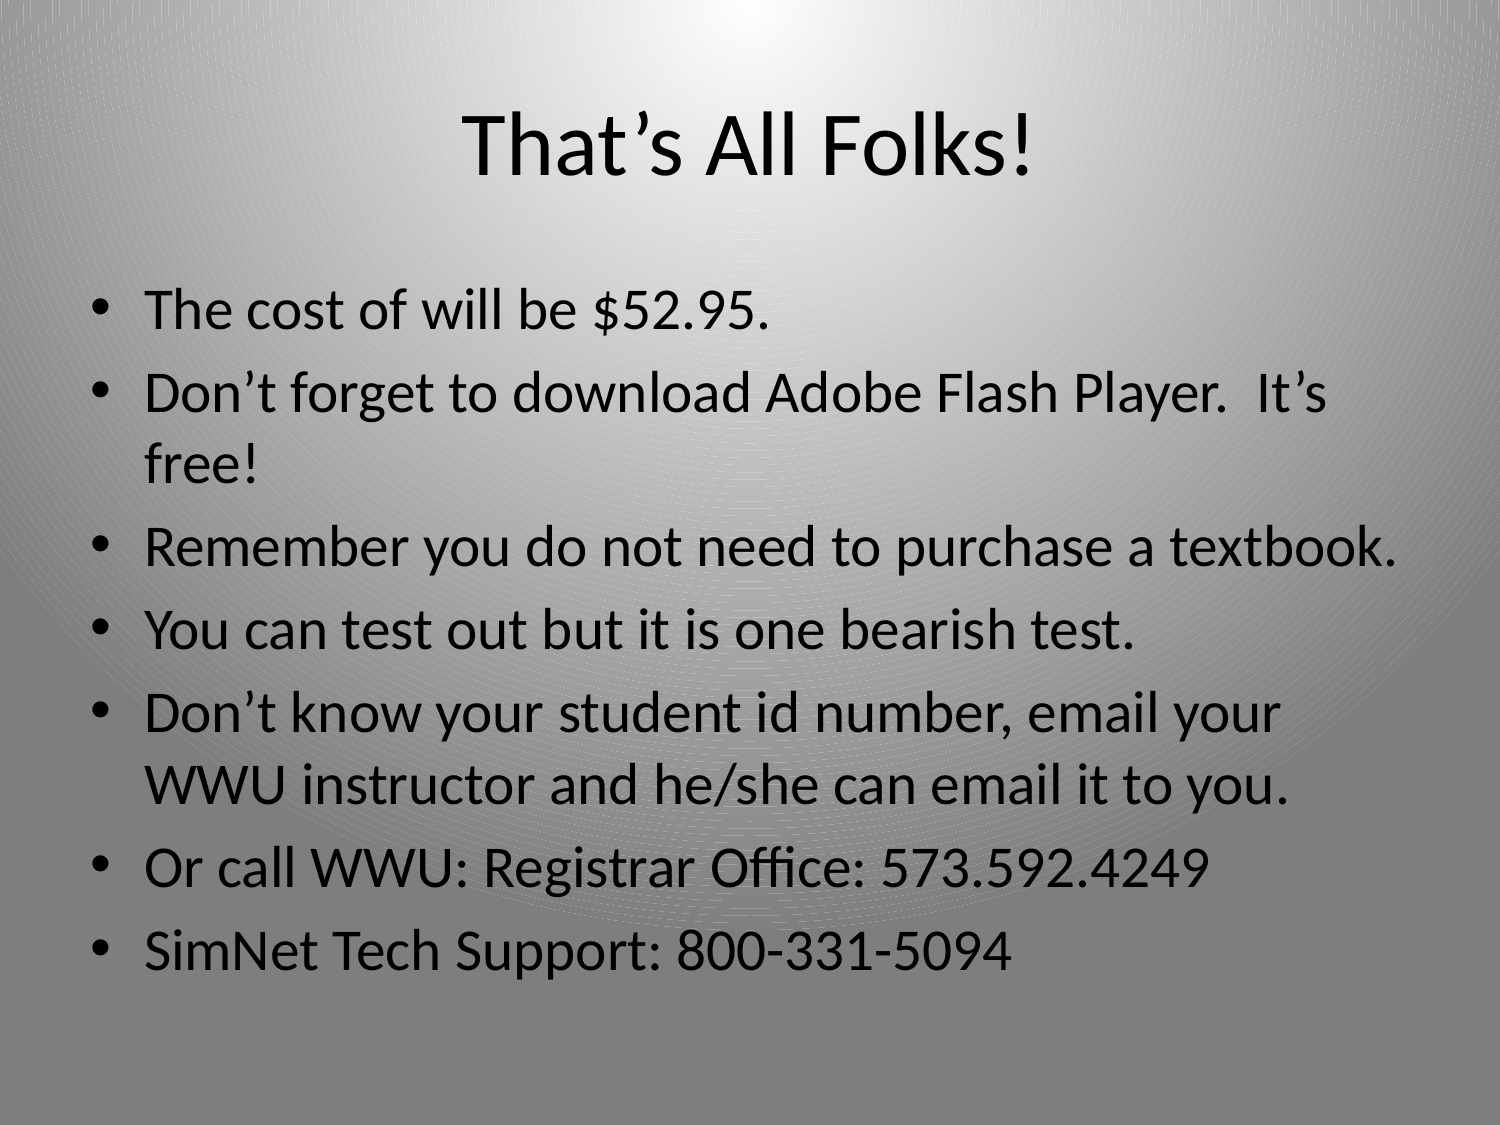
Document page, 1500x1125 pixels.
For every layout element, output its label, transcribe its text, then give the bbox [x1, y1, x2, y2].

title That’s All Folks! [75, 45, 1425, 233]
list The cost of will be $52.95. Don’t forget to download Adobe Flash Player. It’s free! Remember you do not need to purchase a textbook. You can test out but it is one bearish test. Don’t know your student id number, email your WWU instructor and he/she can email it to you. Or call WWU: Registrar Office: 573.592.4249 SimNet Tech Support: 800-331-5094 [75, 262, 1425, 1005]
